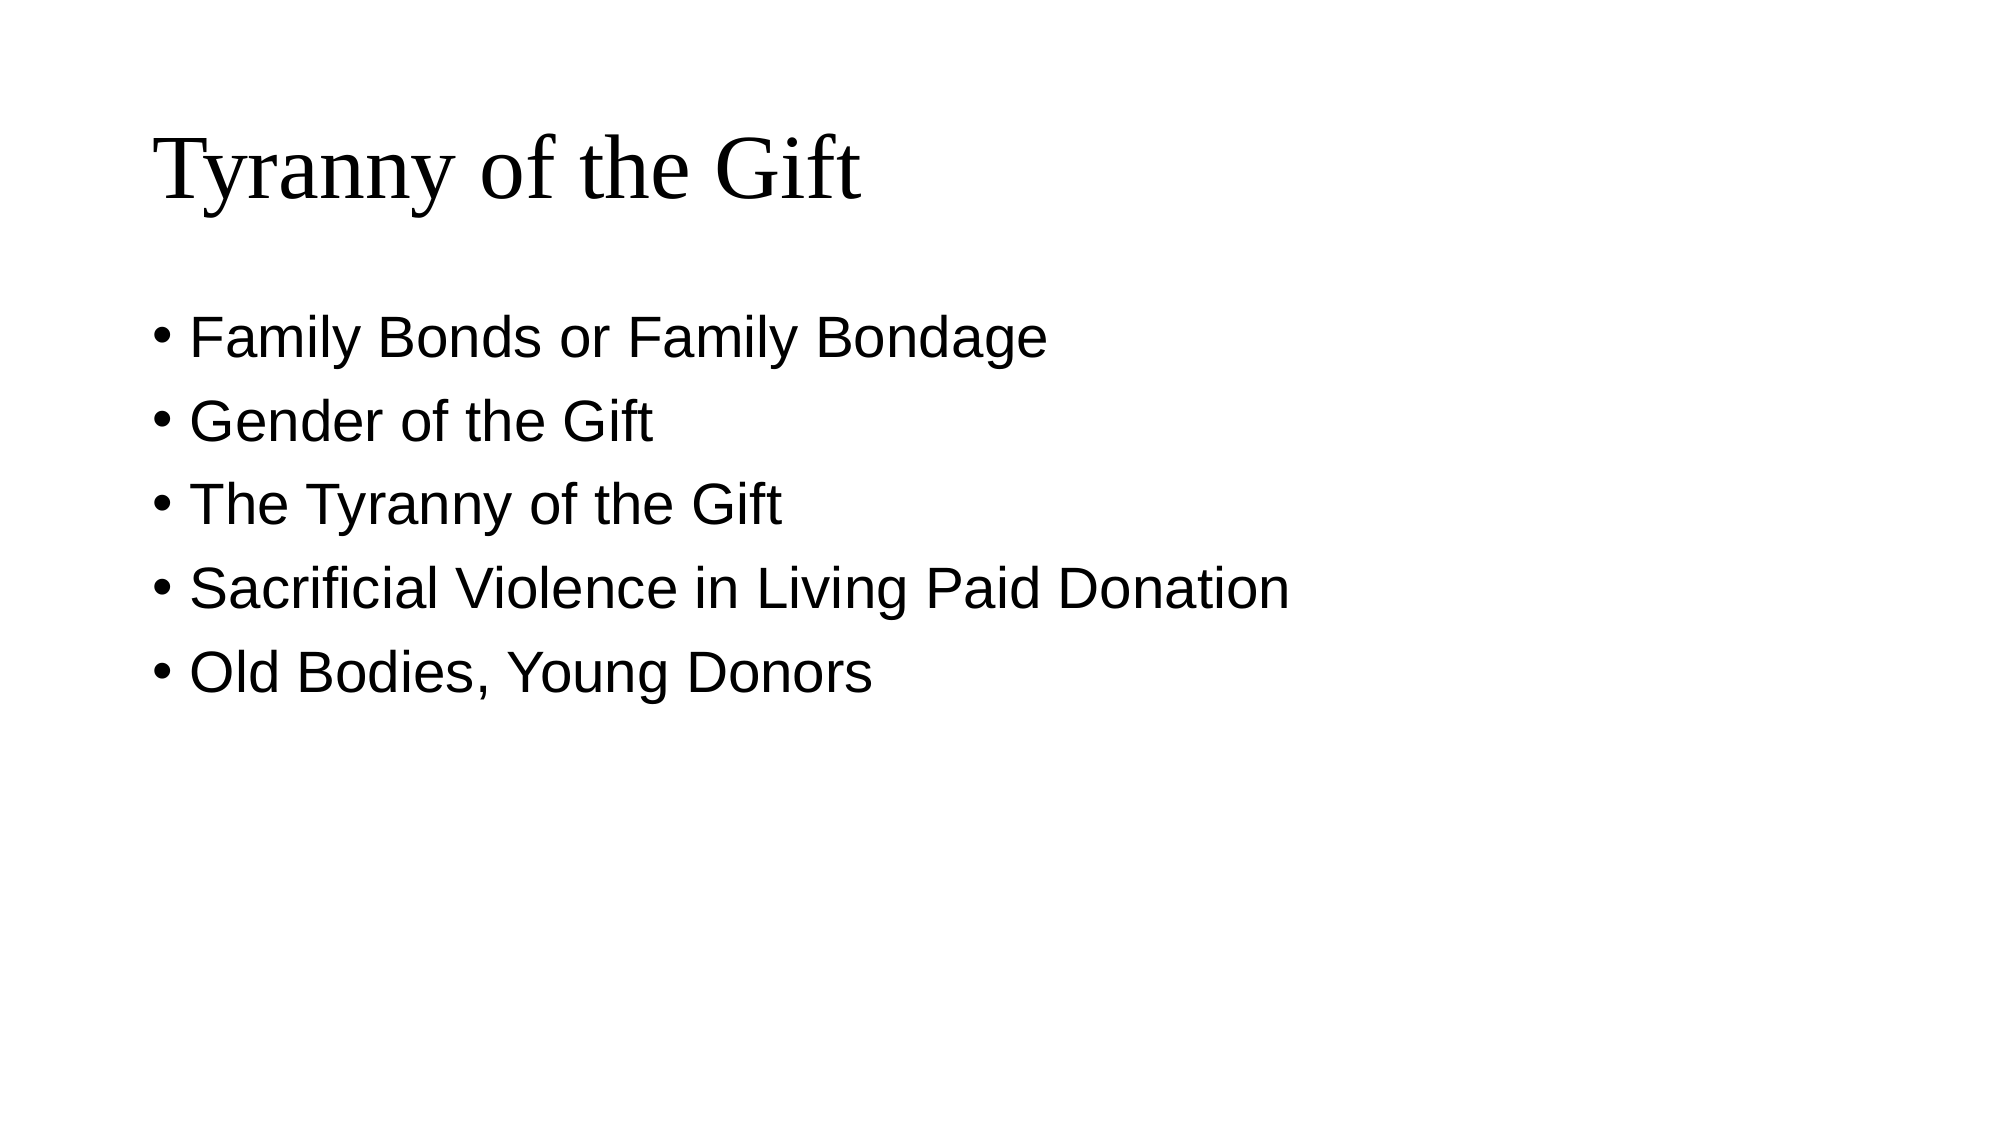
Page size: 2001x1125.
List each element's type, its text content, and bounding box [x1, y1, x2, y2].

title Tyranny of the Gift [137, 59, 1863, 278]
list Family Bonds or Family Bondage Gender of the Gift The Tyranny of the Gift Sacrificial Violence in Living Paid Donation Old Bodies, Young Donors [137, 299, 1863, 1014]
